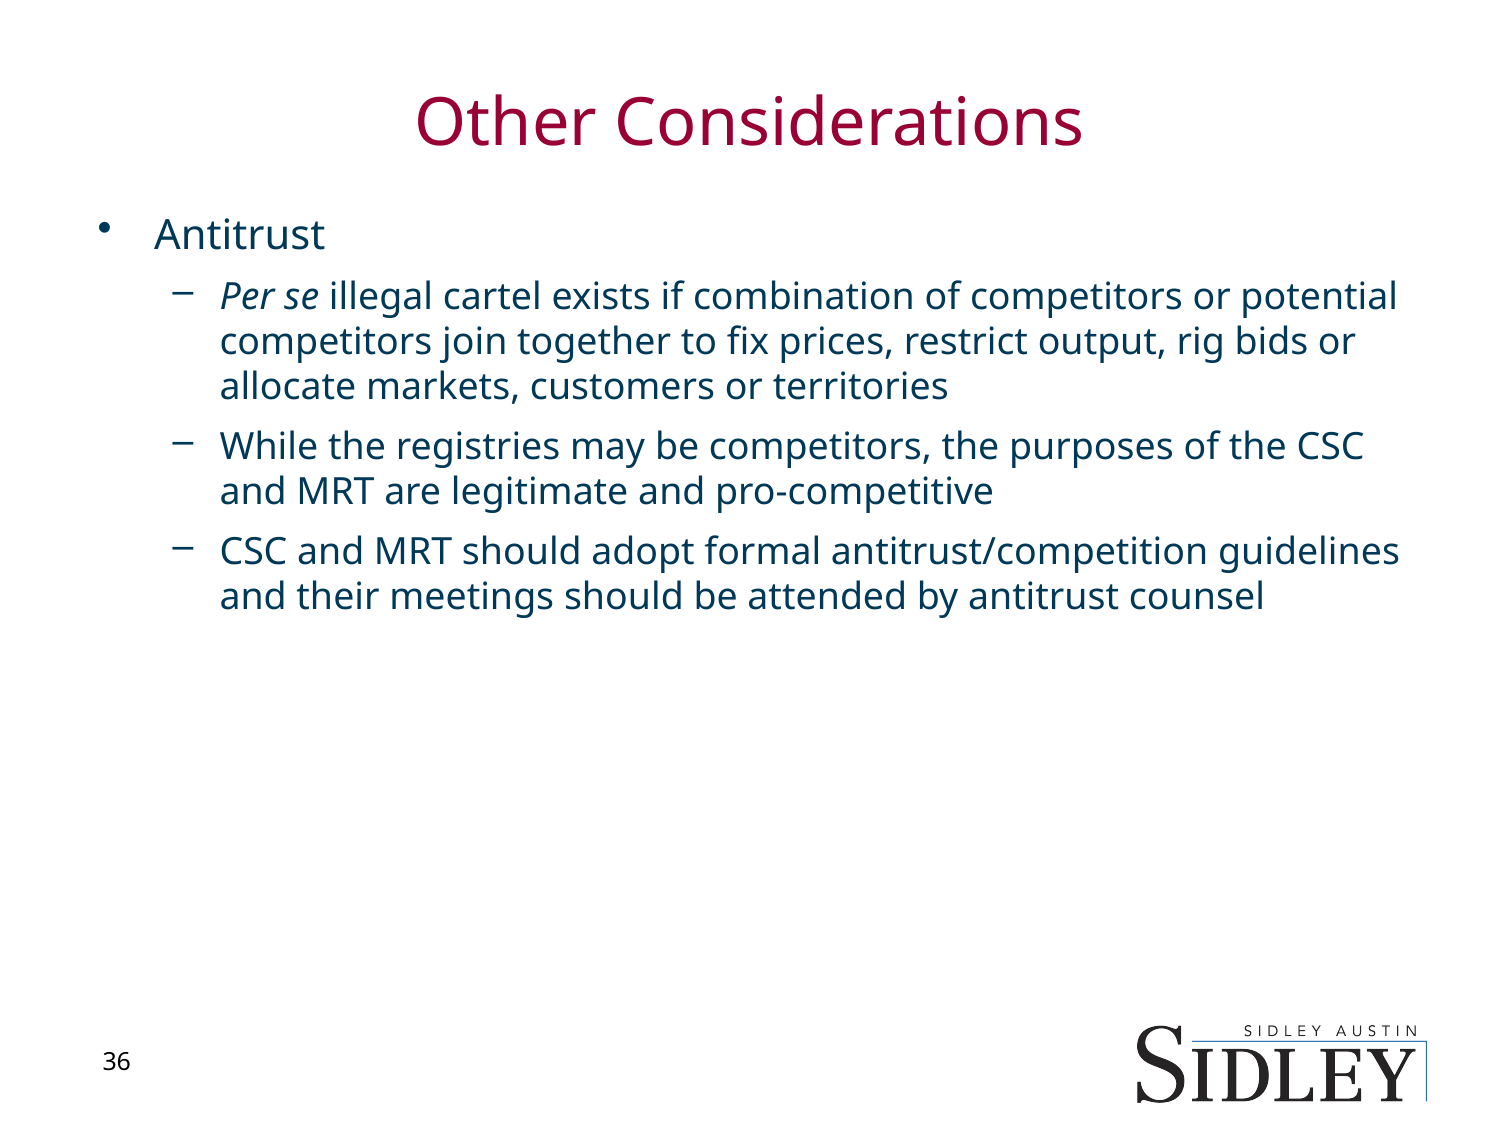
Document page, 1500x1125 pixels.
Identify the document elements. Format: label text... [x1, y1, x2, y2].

title Other Considerations [82, 24, 1418, 199]
slide_number 36 [87, 1037, 401, 1098]
list Antitrust Per se illegal cartel exists if combination of competitors or potential competitors join together to fix prices, restrict output, rig bids or allocate markets, customers or territories While the registries may be competitors, the purposes of the CSC and MRT are legitimate and pro-competitive CSC and MRT should adopt formal antitrust/competition guidelines and their meetings should be attended by antitrust counsel [82, 199, 1426, 988]
picture [1137, 1025, 1427, 1103]
